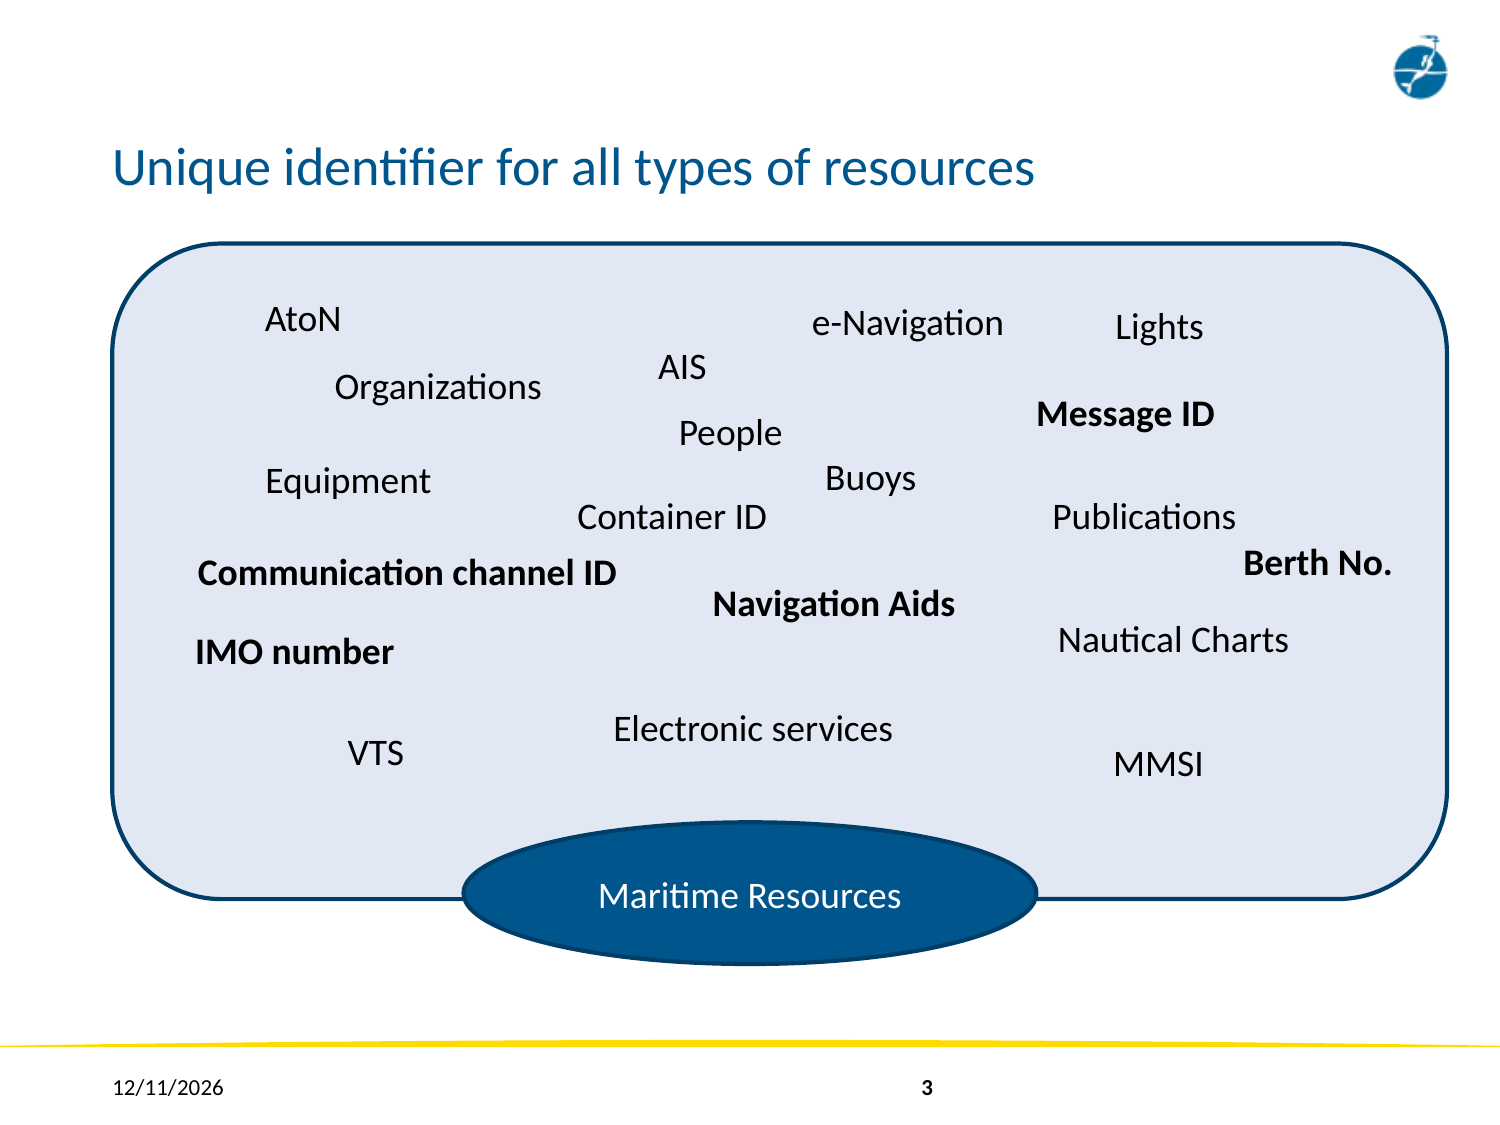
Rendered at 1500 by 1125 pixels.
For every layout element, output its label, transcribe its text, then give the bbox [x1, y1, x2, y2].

text_box Message ID [1021, 381, 1230, 442]
text_box Buoys [810, 445, 932, 506]
text_box IMO number [180, 619, 410, 679]
title Unique identifier for all types of resources [112, 42, 1388, 197]
text_box Lights [1100, 294, 1219, 355]
text_box VTS [332, 720, 420, 781]
text_box AIS [643, 334, 722, 395]
text_box People [664, 400, 798, 461]
text_box AtoN [249, 286, 357, 347]
text_box Organizations [319, 355, 558, 415]
text_box Electronic services [598, 696, 909, 757]
slide_number 3 [466, 1046, 1388, 1125]
text_box [110, 241, 1450, 902]
text_box Container ID [562, 484, 783, 545]
text_box Maritime Resources [461, 820, 1039, 967]
text_box e-Navigation [797, 290, 1020, 350]
text_box Communication channel ID [183, 540, 633, 601]
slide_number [112, 1046, 461, 1125]
text_box Berth No. [1228, 530, 1409, 591]
text_box MMSI [1098, 731, 1219, 792]
text_box Navigation Aids [697, 571, 971, 632]
text_box Publications [1037, 484, 1252, 545]
text_box Nautical Charts [1043, 608, 1305, 668]
text_box Equipment [250, 448, 447, 509]
